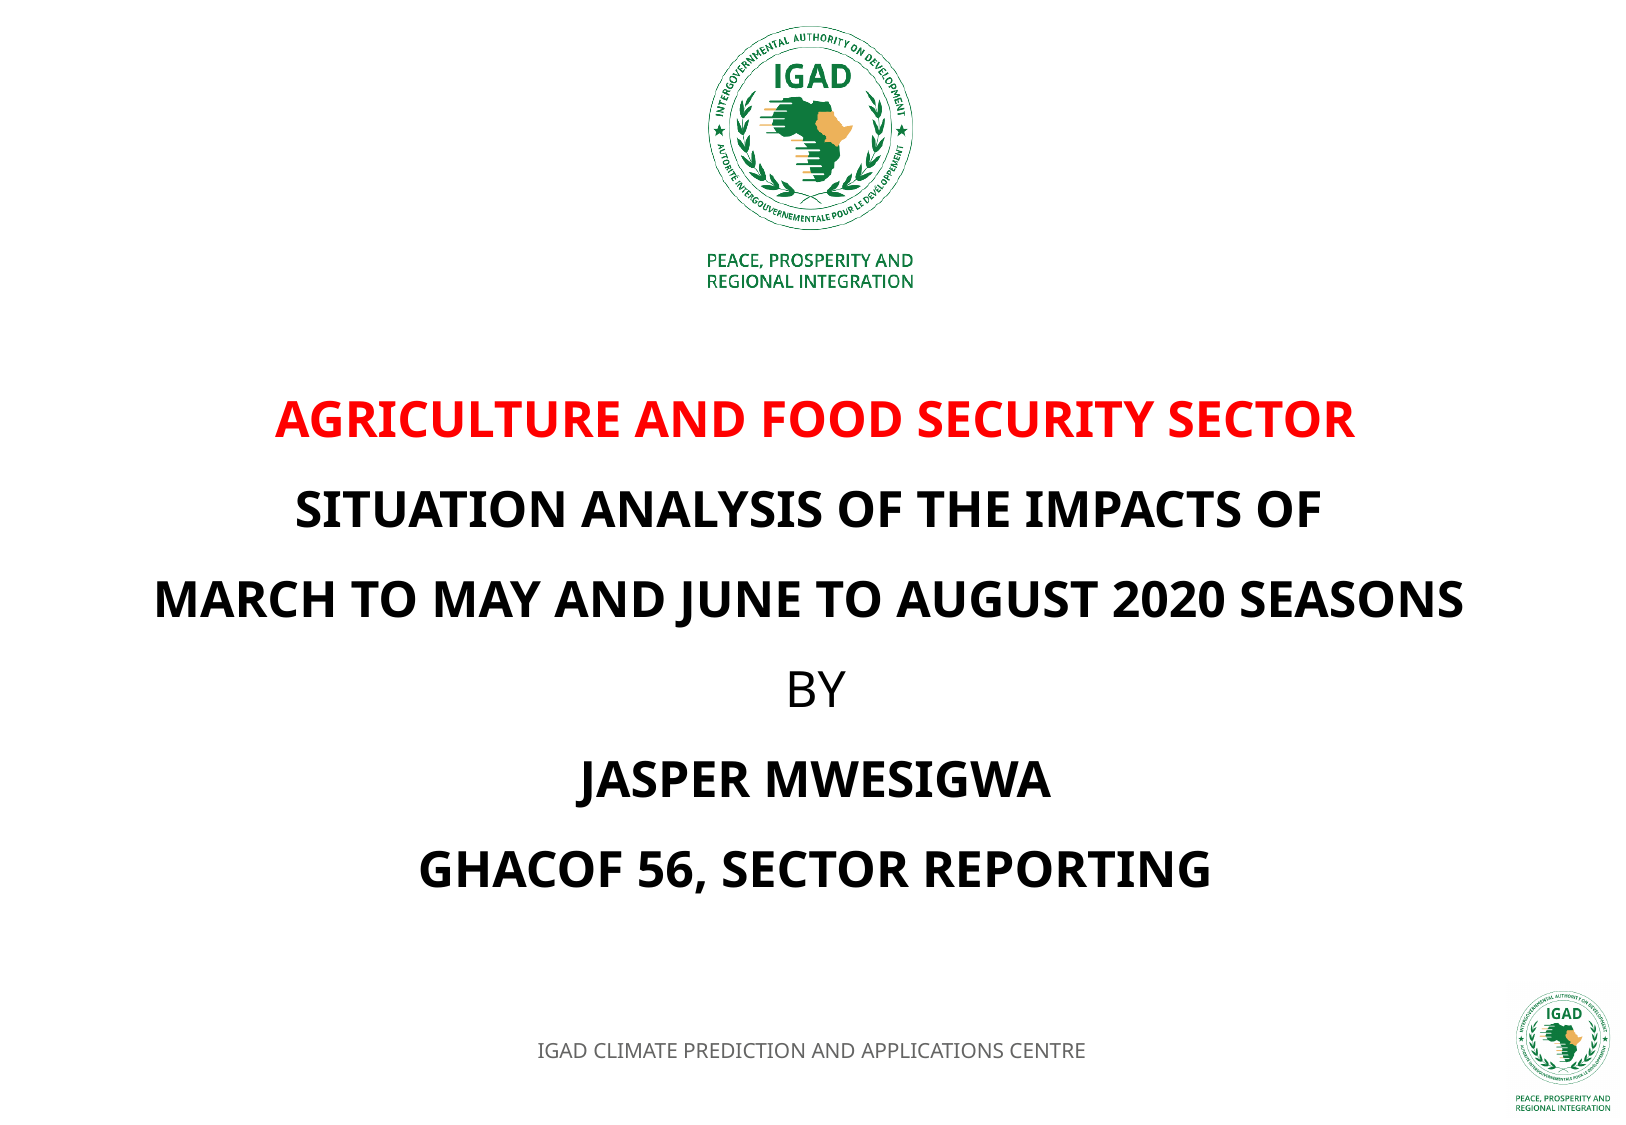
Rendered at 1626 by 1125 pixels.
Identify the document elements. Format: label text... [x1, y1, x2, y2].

footer IGAD CLIMATE PREDICTION AND APPLICATIONS CENTRE [389, 1031, 1235, 1094]
picture [686, 5, 934, 303]
title Agriculture and food security sector situation analysis of the impacts of march to may and JUNE to August 2020 seasons by Jasper mwesigwa ghacof 56, Sector reporting [68, 350, 1563, 950]
picture [1506, 981, 1620, 1118]
